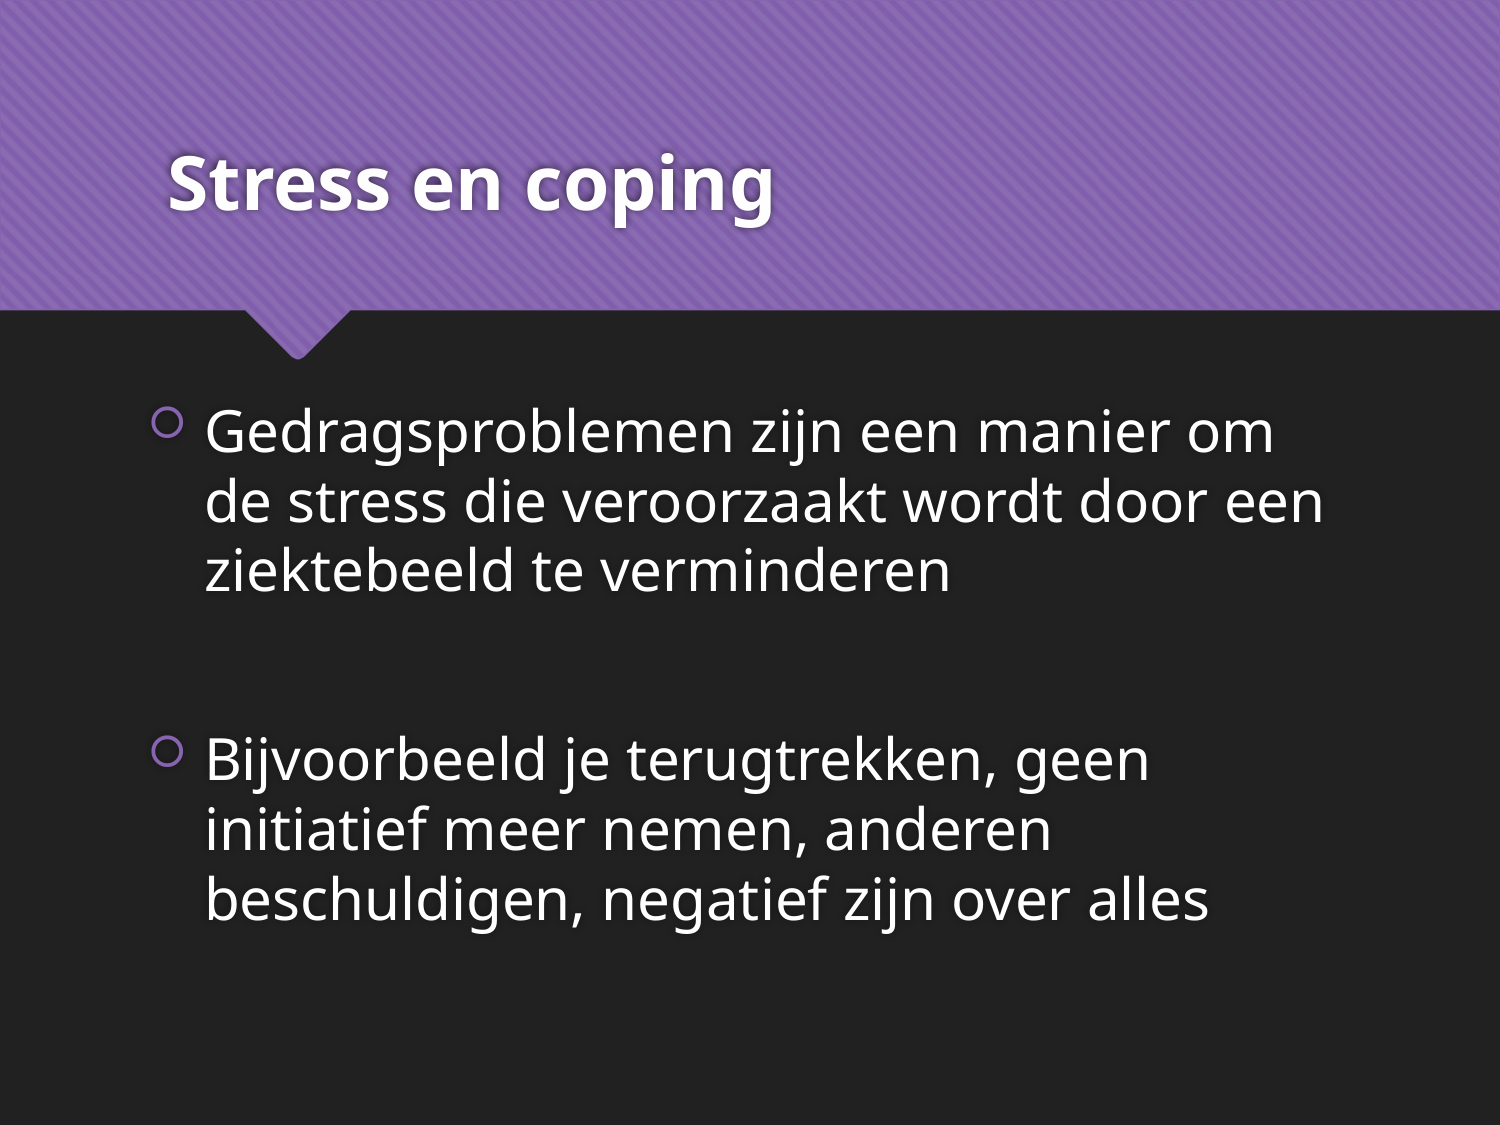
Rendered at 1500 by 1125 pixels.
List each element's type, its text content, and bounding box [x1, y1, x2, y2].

list Gedragsproblemen zijn een manier om de stress die veroorzaakt wordt door een ziektebeeld te verminderen Bijvoorbeeld je terugtrekken, geen initiatief meer nemen, anderen beschuldigen, negatief zijn over alles [132, 364, 1368, 962]
title Stress en coping [132, 73, 1368, 233]
